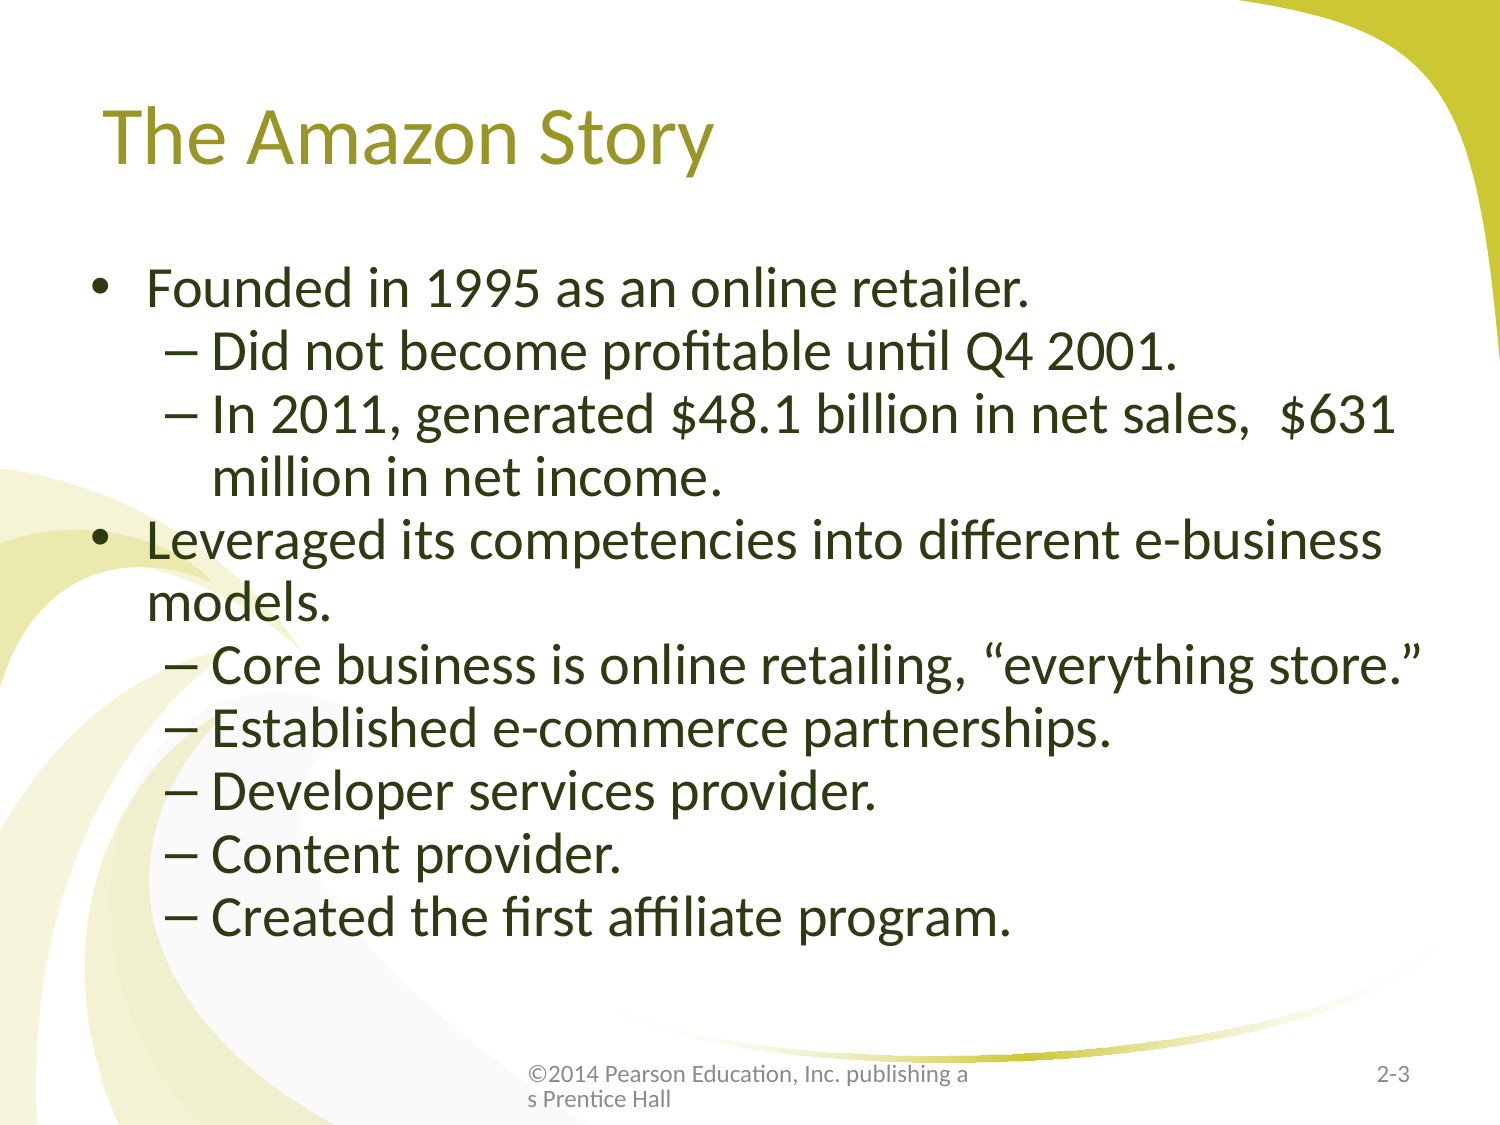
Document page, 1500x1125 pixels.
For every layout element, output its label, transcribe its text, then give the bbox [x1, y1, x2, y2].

footer ©2014 Pearson Education, Inc. publishing as Prentice Hall [512, 1042, 988, 1103]
slide_number 2-3 [1074, 1042, 1425, 1103]
list Founded in 1995 as an online retailer. Did not become profitable until Q4 2001. In 2011, generated $48.1 billion in net sales, $631 million in net income. Leveraged its competencies into different e-business models. Core business is online retailing, “everything store.” Established e-commerce partnerships. Developer services provider. Content provider. Created the first affiliate program. [75, 249, 1463, 1000]
title The Amazon Story [87, 62, 1438, 200]
